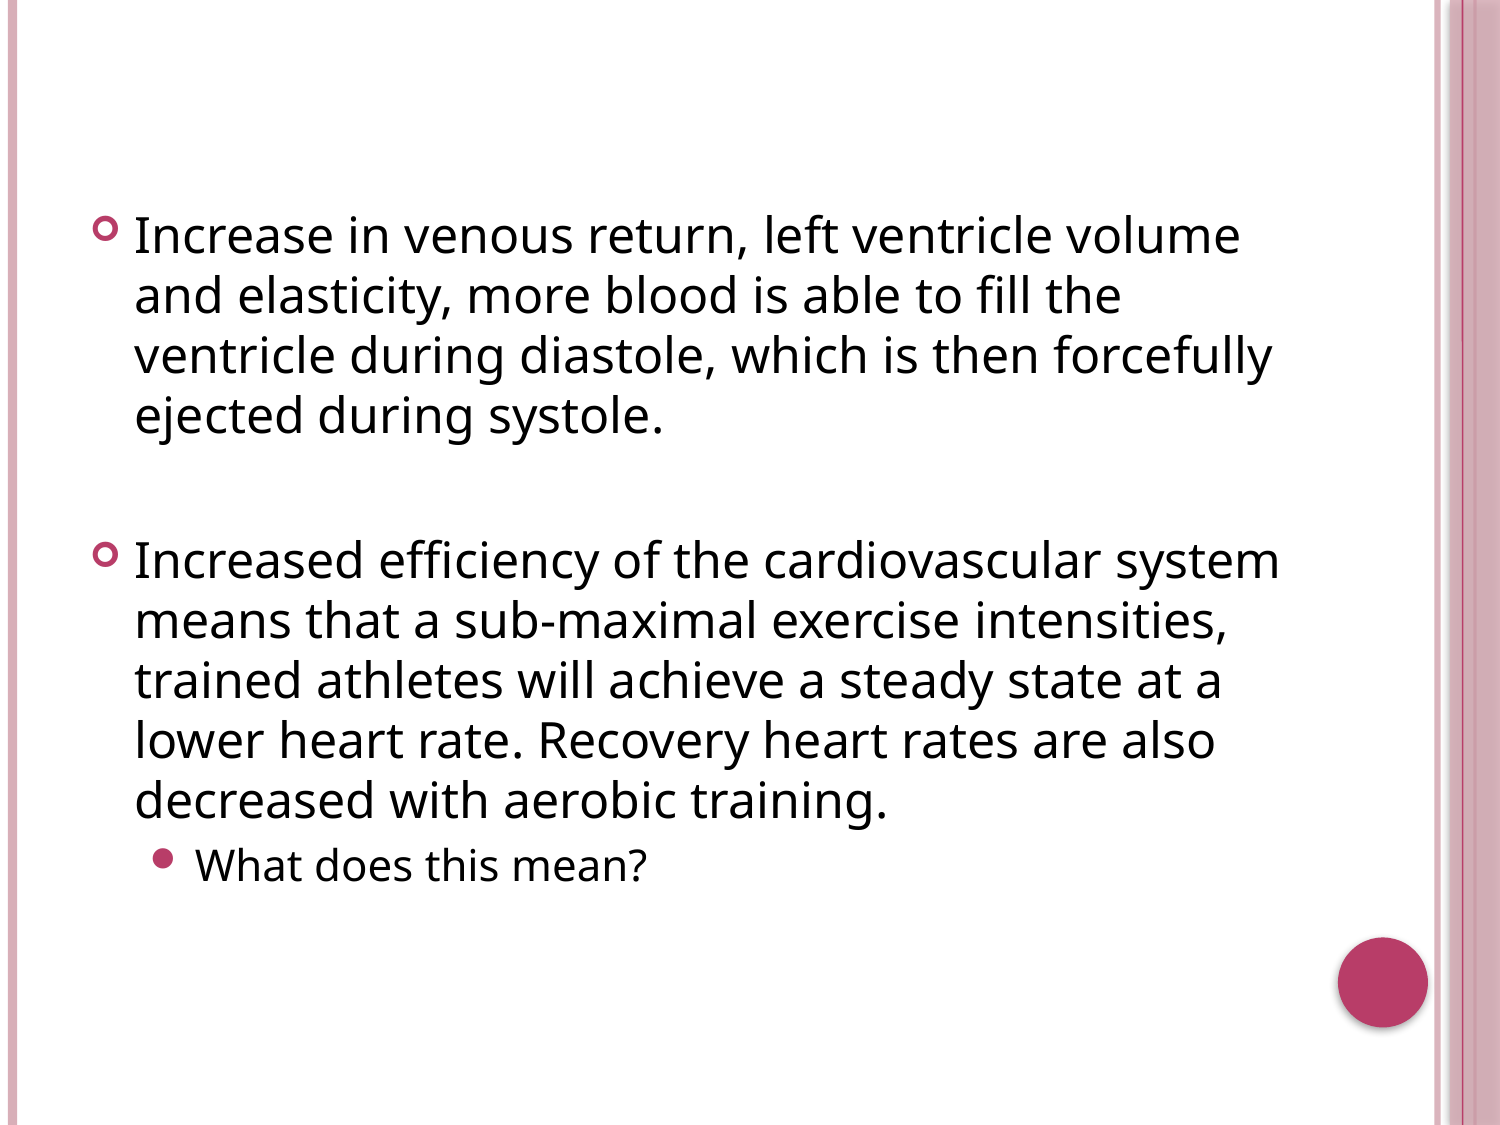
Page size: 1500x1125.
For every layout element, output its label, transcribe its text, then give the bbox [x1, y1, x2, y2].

list Increase in venous return, left ventricle volume and elasticity, more blood is able to fill the ventricle during diastole, which is then forcefully ejected during systole. Increased efficiency of the cardiovascular system means that a sub-maximal exercise intensities, trained athletes will achieve a steady state at a lower heart rate. Recovery heart rates are also decreased with aerobic training. What does this mean? [75, 196, 1300, 1062]
